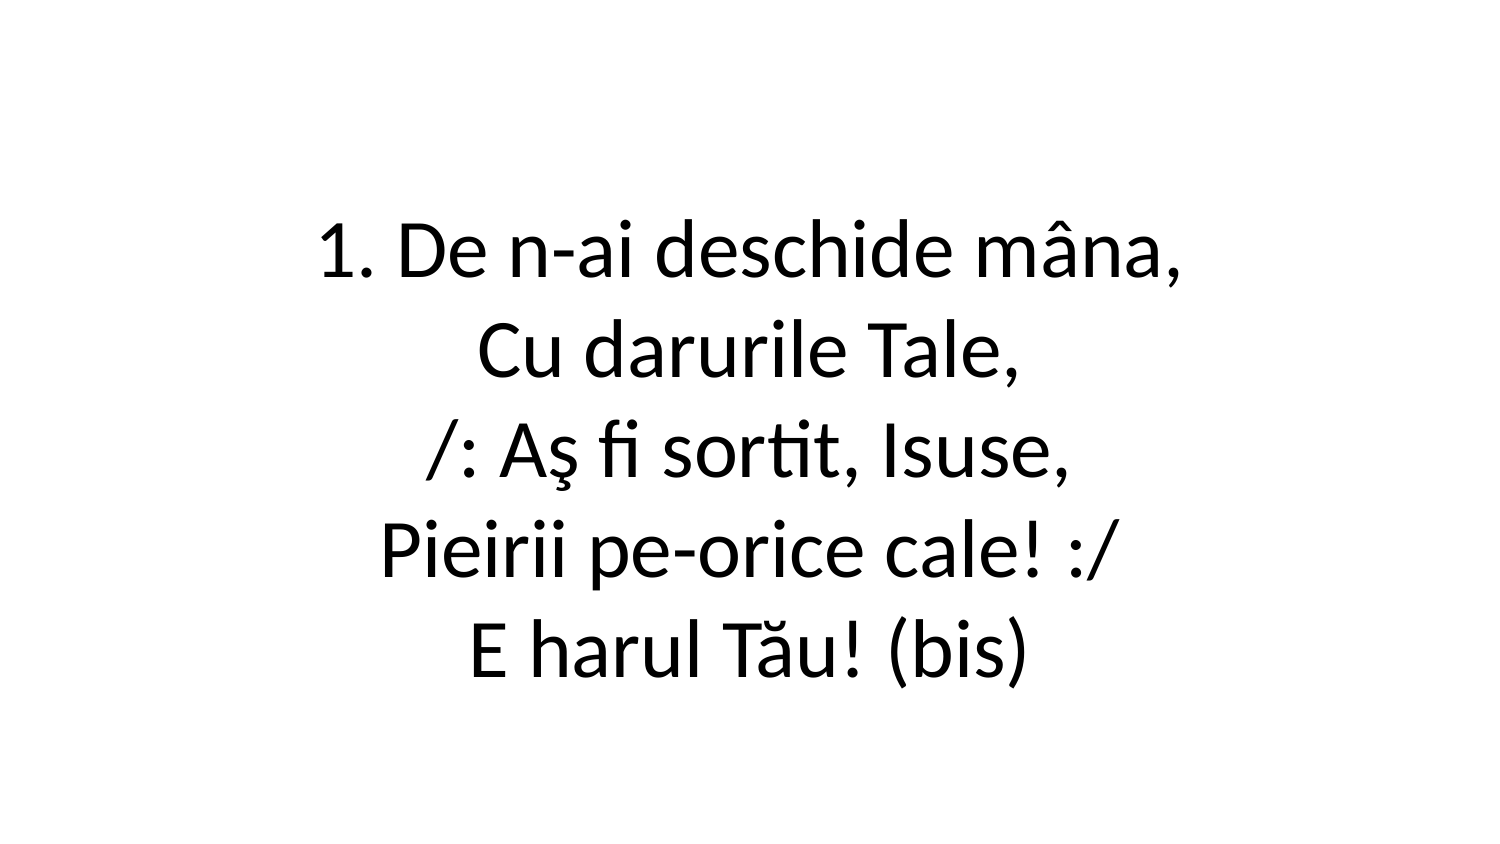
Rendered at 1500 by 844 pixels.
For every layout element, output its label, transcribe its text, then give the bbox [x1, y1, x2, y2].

text_box 1. De n-ai deschide mâna, Cu darurile Tale, /: Aş fi sortit, Isuse, Pieirii pe-orice cale! :/ E harul Tău! (bis) [299, 142, 1201, 702]
